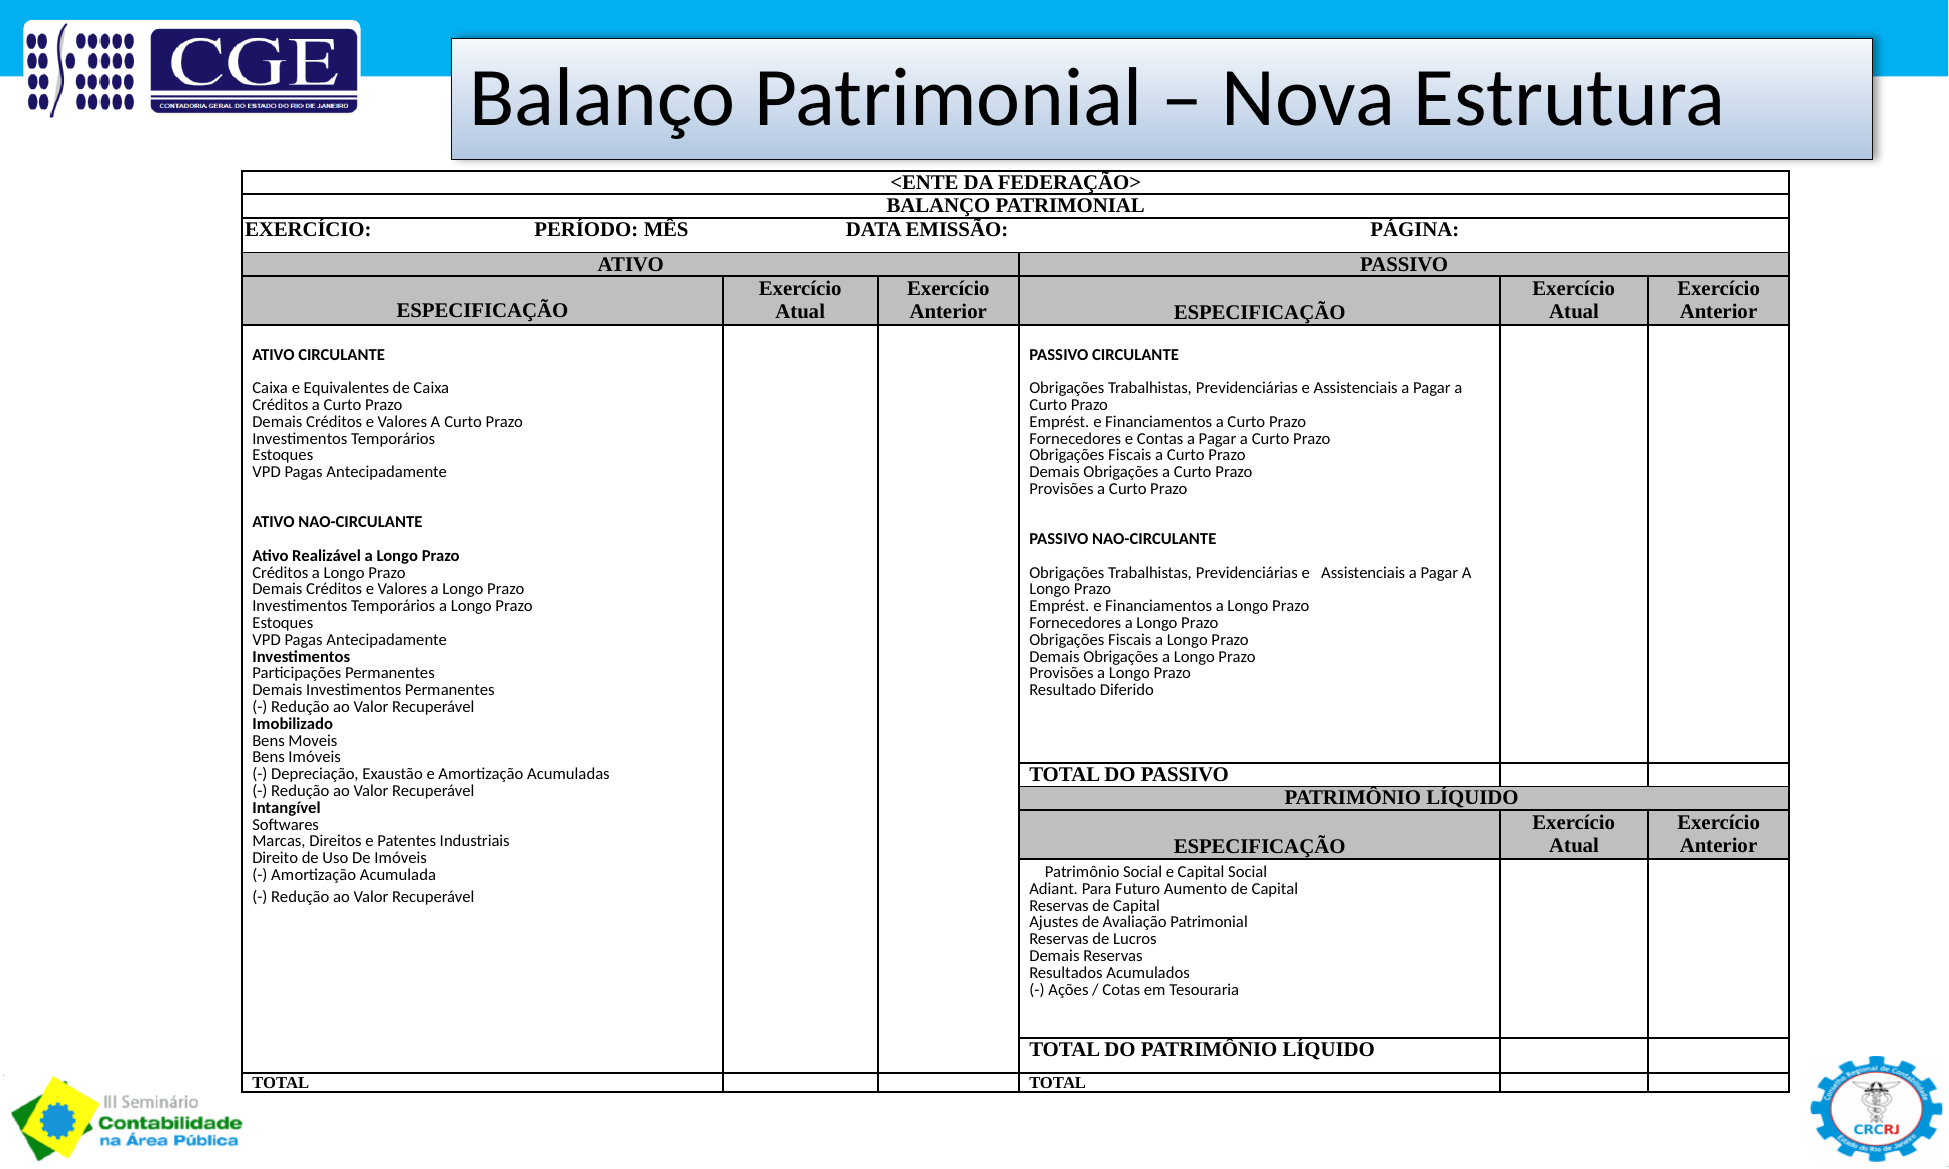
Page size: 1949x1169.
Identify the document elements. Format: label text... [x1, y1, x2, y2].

table_cell [1501, 326, 1647, 762]
table_cell EXERCÍCIO: PERÍODO: MÊS DATA EMISSÃO: PÁGINA: [243, 219, 1788, 252]
table_cell Exercício Anterior [879, 277, 1018, 324]
table_cell ESPECIFICAÇÃO [243, 277, 722, 324]
table_cell [879, 1074, 1018, 1091]
table_cell [1501, 860, 1647, 1037]
table_cell ESPECIFICAÇÃO [1020, 277, 1499, 324]
picture [3, 1075, 254, 1168]
table_cell ESPECIFICAÇÃO [1020, 811, 1499, 858]
table_cell [879, 326, 1018, 1072]
picture [23, 20, 361, 118]
table_cell [1501, 1039, 1647, 1072]
table_cell BALANÇO PATRIMONIAL [243, 195, 1788, 217]
table_cell Exercício Atual [1501, 277, 1647, 324]
table_cell [1501, 764, 1647, 786]
table_cell TOTAL [243, 1074, 722, 1091]
table_cell Exercício Anterior [1649, 811, 1788, 858]
table_cell PATRIMÔNIO LÍQUIDO [1020, 787, 1788, 809]
table_cell Exercício Atual [1501, 811, 1647, 858]
table_cell PASSIVO CIRCULANTE Obrigações Trabalhistas, Previdenciárias e Assistenciais a Pagar a Curto Prazo Emprést. e Financiamentos a Curto Prazo Fornecedores e Contas a Pagar a Curto Prazo Obrigações Fiscais a Curto Prazo Demais Obrigações a Curto Prazo Provisões a Curto Prazo PASSIVO NAO-CIRCULANTE Obrigações Trabalhistas, Previdenciárias e Assistenciais a Pagar A Longo Prazo Emprést. e Financiamentos a Longo Prazo Fornecedores a Longo Prazo Obrigações Fiscais a Longo Prazo Demais Obrigações a Longo Prazo Provisões a Longo Prazo Resultado Diferido [1020, 326, 1499, 762]
table_cell [1649, 860, 1788, 1037]
picture [1803, 1056, 1949, 1167]
table_cell ATIVO [243, 253, 1018, 275]
table_cell [724, 1074, 877, 1091]
table_cell TOTAL DO PASSIVO [1020, 764, 1499, 786]
table_cell ATIVO CIRCULANTE Caixa e Equivalentes de Caixa Créditos a Curto Prazo Demais Créditos e Valores A Curto Prazo Investimentos Temporários Estoques VPD Pagas Antecipadamente ATIVO NAO-CIRCULANTE Ativo Realizável a Longo Prazo Créditos a Longo Prazo Demais Créditos e Valores a Longo Prazo Investimentos Temporários a Longo Prazo Estoques VPD Pagas Antecipadamente Investimentos Participações Permanentes Demais Investimentos Permanentes (-) Redução ao Valor Recuperável Imobilizado Bens Moveis Bens Imóveis (-) Depreciação, Exaustão e Amortização Acumuladas (-) Redução ao Valor Recuperável Intangível Softwares Marcas, Direitos e Patentes Industriais Direito de Uso De Imóveis (-) Amortização Acumulada (-) Redução ao Valor Recuperável [243, 326, 722, 1072]
table_cell TOTAL DO PATRIMÔNIO LÍQUIDO [1020, 1039, 1499, 1072]
table_cell [1649, 764, 1788, 786]
table_cell Exercício Anterior [1649, 277, 1788, 324]
table_cell [724, 326, 877, 1072]
table_cell TOTAL [1020, 1074, 1499, 1091]
table_cell Patrimônio Social e Capital Social Adiant. Para Futuro Aumento de Capital Reservas de Capital Ajustes de Avaliação Patrimonial Reservas de Lucros Demais Reservas Resultados Acumulados (-) Ações / Cotas em Tesouraria [1020, 860, 1499, 1037]
table_cell [1501, 1074, 1647, 1091]
table_cell Exercício Atual [724, 277, 877, 324]
text_box Balanço Patrimonial – Nova Estrutura [451, 38, 1873, 160]
table_cell [1649, 1074, 1788, 1091]
table_cell PASSIVO [1020, 253, 1788, 275]
table_cell [1649, 326, 1788, 762]
table_header <ENTE DA FEDERAÇÃO> [243, 172, 1788, 193]
table_cell [1649, 1039, 1788, 1072]
